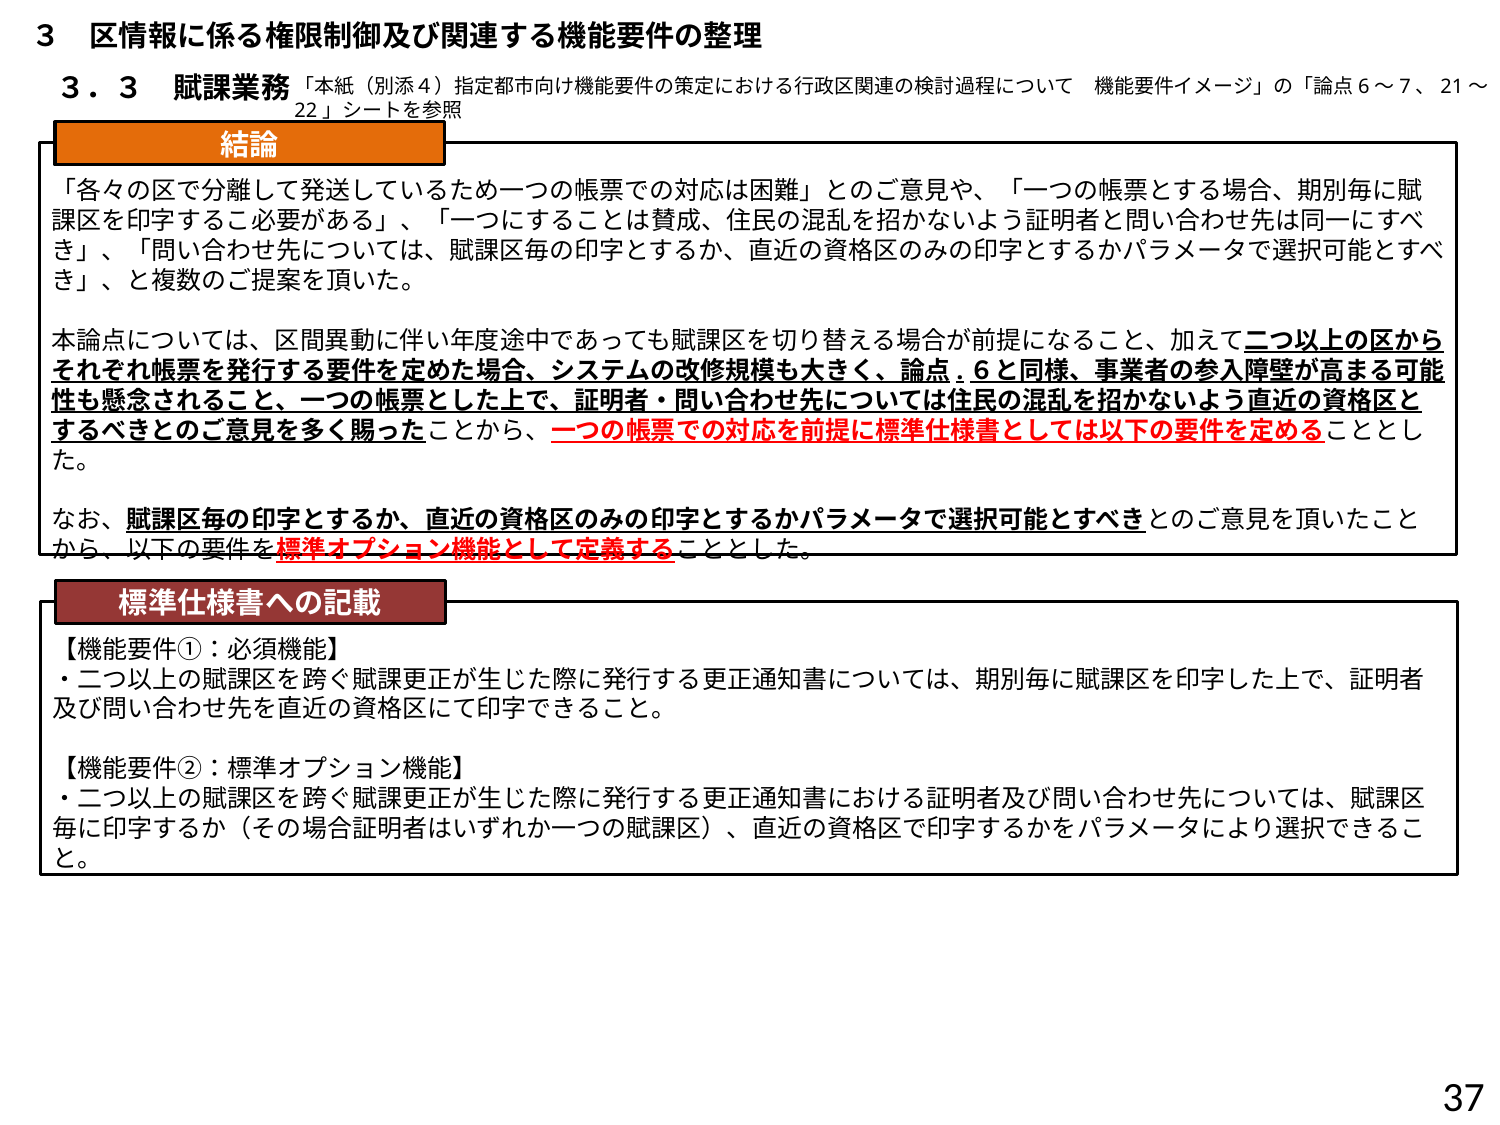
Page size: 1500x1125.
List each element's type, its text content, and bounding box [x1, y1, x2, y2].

slide_number 36 [1149, 1065, 1500, 1125]
text_box 結論 [53, 120, 447, 167]
text_box ３．３ 賦課業務 [41, 54, 1465, 100]
text_box 【機能要件①：必須機能】 ・二つ以上の賦課区を跨ぐ賦課更正が生じた際に発行する更正通知書については、期別毎に賦課区を印字した上で、証明者及び問い合わせ先を直近の資格区にて印字できること。 【機能要件②：標準オプション機能】 ・二つ以上の賦課区を跨ぐ賦課更正が生じた際に発行する更正通知書における証明者及び問い合わせ先については、賦課区毎に印字するか（その場合証明者はいずれか一つの賦課区）、直近の資格区で印字するかをパラメータにより選択できること。 [40, 601, 1458, 875]
text_box ３ 区情報に係る権限制御及び関連する機能要件の整理 [16, 2, 1440, 49]
text_box 「本紙（別添４）指定都市向け機能要件の策定における行政区関連の検討過程について 機能要件イメージ」の「論点6～7、21～22」シートを参照 [279, 58, 1500, 114]
text_box 「各々の区で分離して発送しているため一つの帳票での対応は困難」とのご意見や、「一つの帳票とする場合、期別毎に賦課区を印字するこ必要がある」、「一つにすることは賛成、住民の混乱を招かないよう証明者と問い合わせ先は同一にすべき」、「問い合わせ先については、賦課区毎の印字とするか、直近の資格区のみの印字とするかパラメータで選択可能とすべき」、と複数のご提案を頂いた。 本論点については、区間異動に伴い年度途中であっても賦課区を切り替える場合が前提になること、加えて二つ以上の区からそれぞれ帳票を発行する要件を定めた場合、システムの改修規模も大きく、論点.６と同様、事業者の参入障壁が高まる可能性も懸念されること、一つの帳票とした上で、証明者・問い合わせ先については住民の混乱を招かないよう直近の資格区とするべきとのご意見を多く賜ったことから、一つの帳票での対応を前提に標準仕様書としては以下の要件を定めることとした。 なお、賦課区毎の印字とするか、直近の資格区のみの印字とするかパラメータで選択可能とすべきとのご意見を頂いたことから、以下の要件を標準オプション機能として定義することとした。 [39, 142, 1457, 555]
text_box 標準仕様書への記載 [54, 578, 448, 625]
